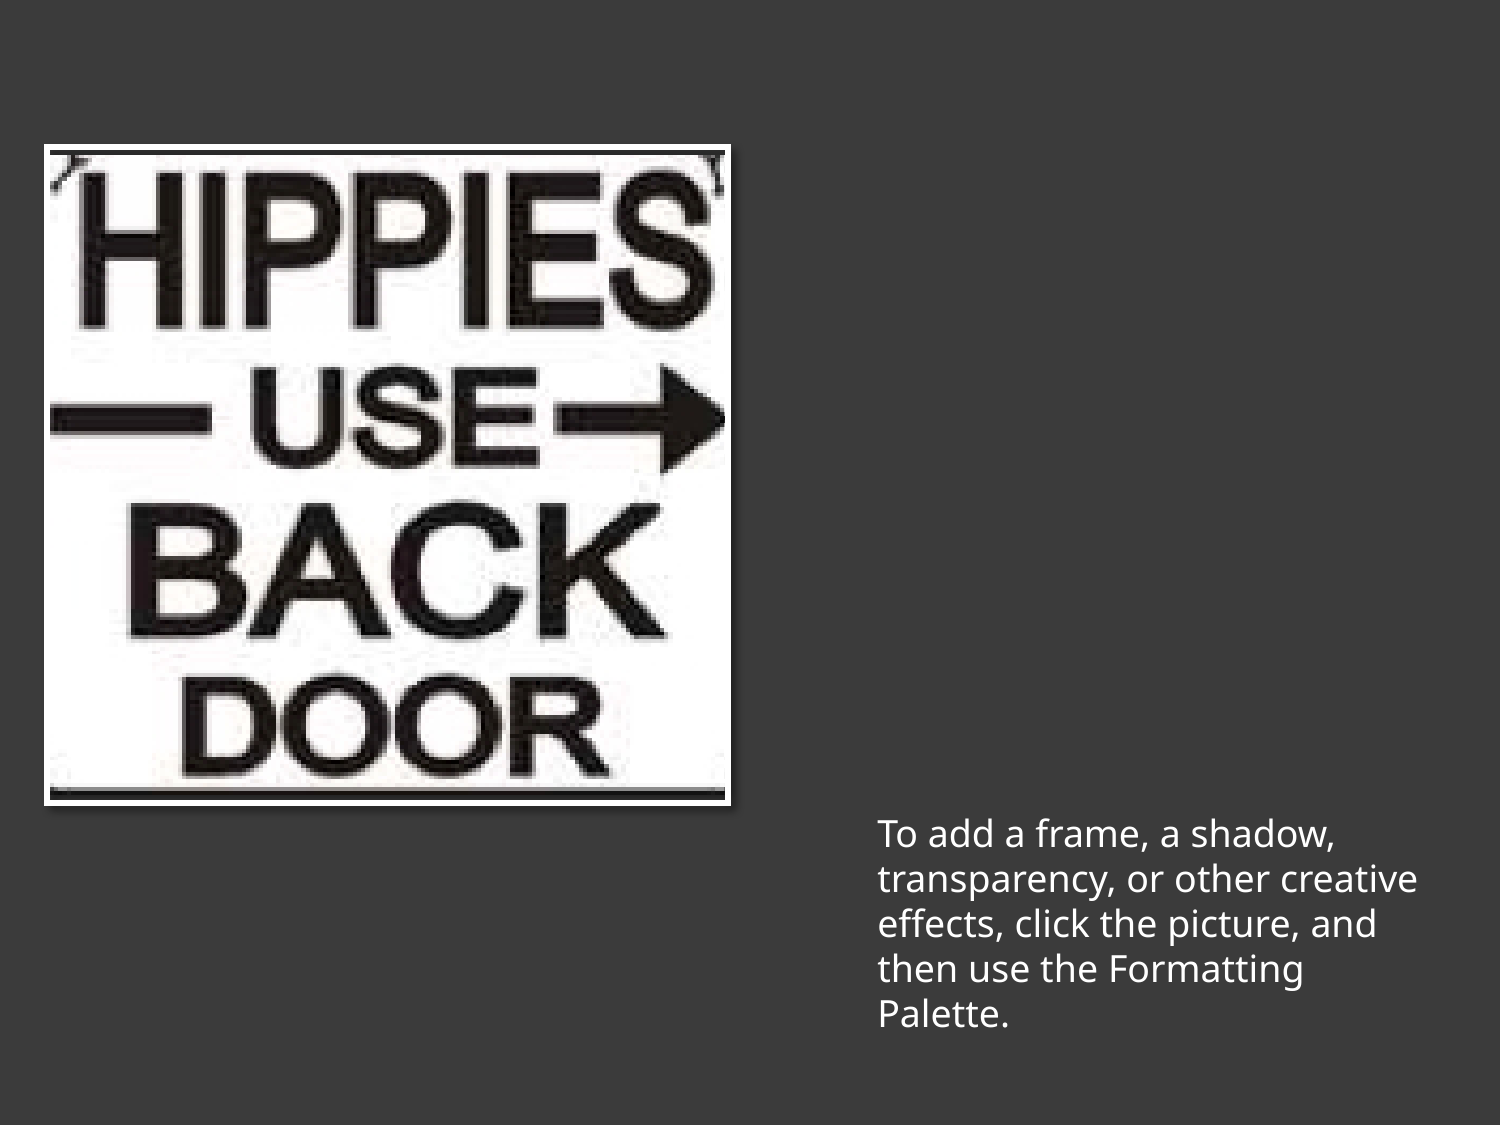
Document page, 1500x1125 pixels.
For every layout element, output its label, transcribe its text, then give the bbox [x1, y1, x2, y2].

list To add a frame, a shadow, transparency, or other creative effects, click the picture, and then use the Formatting Palette. [862, 500, 1438, 1050]
picture [49, 149, 726, 801]
